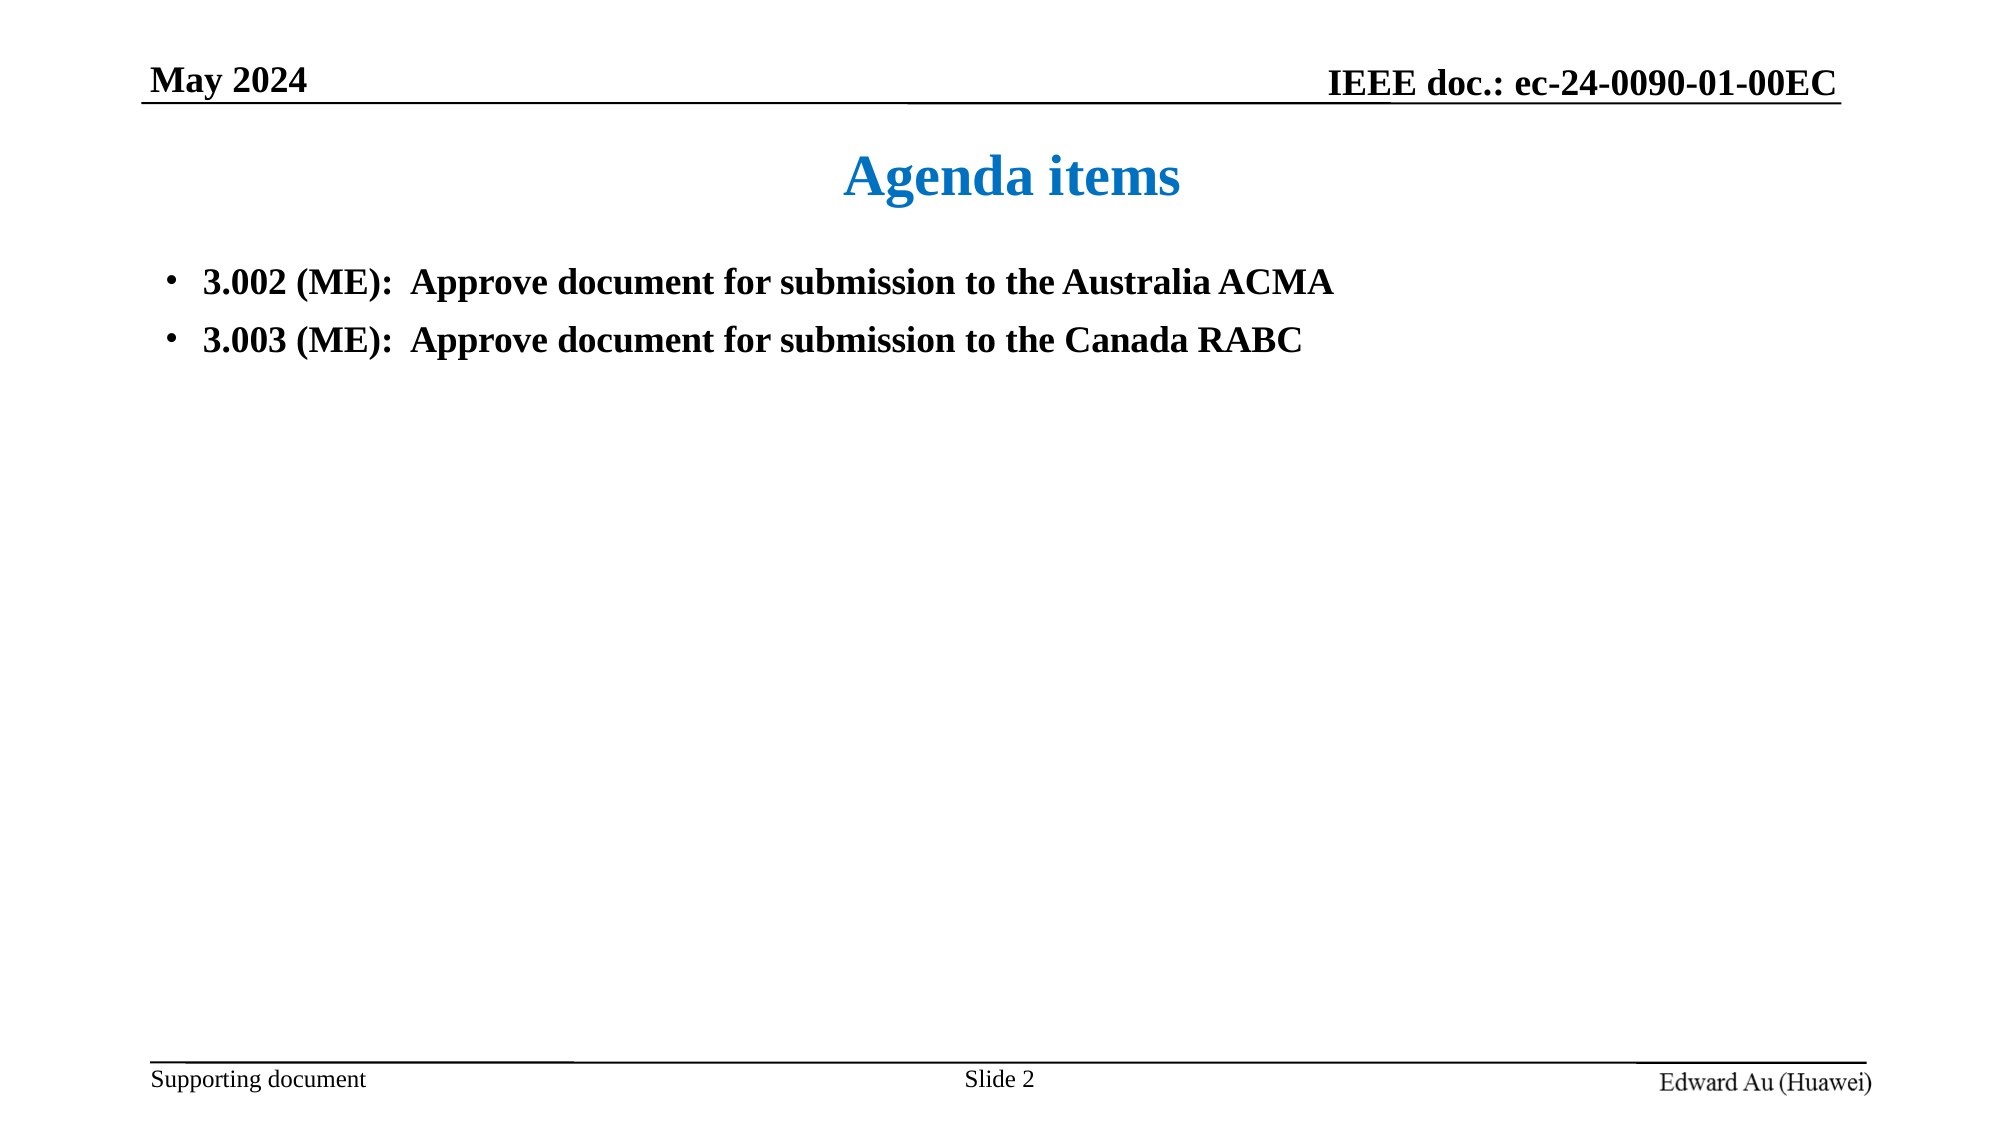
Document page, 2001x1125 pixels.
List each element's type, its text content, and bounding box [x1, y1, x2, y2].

title Agenda items [162, 99, 1864, 246]
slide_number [149, 54, 651, 101]
slide_number Slide 2 [933, 1061, 1067, 1123]
picture [1174, 1058, 1887, 1113]
list 3.002 (ME): Approve document for submission to the Australia ACMA 3.003 (ME): Approve document for submission to the Canada RABC [149, 249, 1869, 925]
